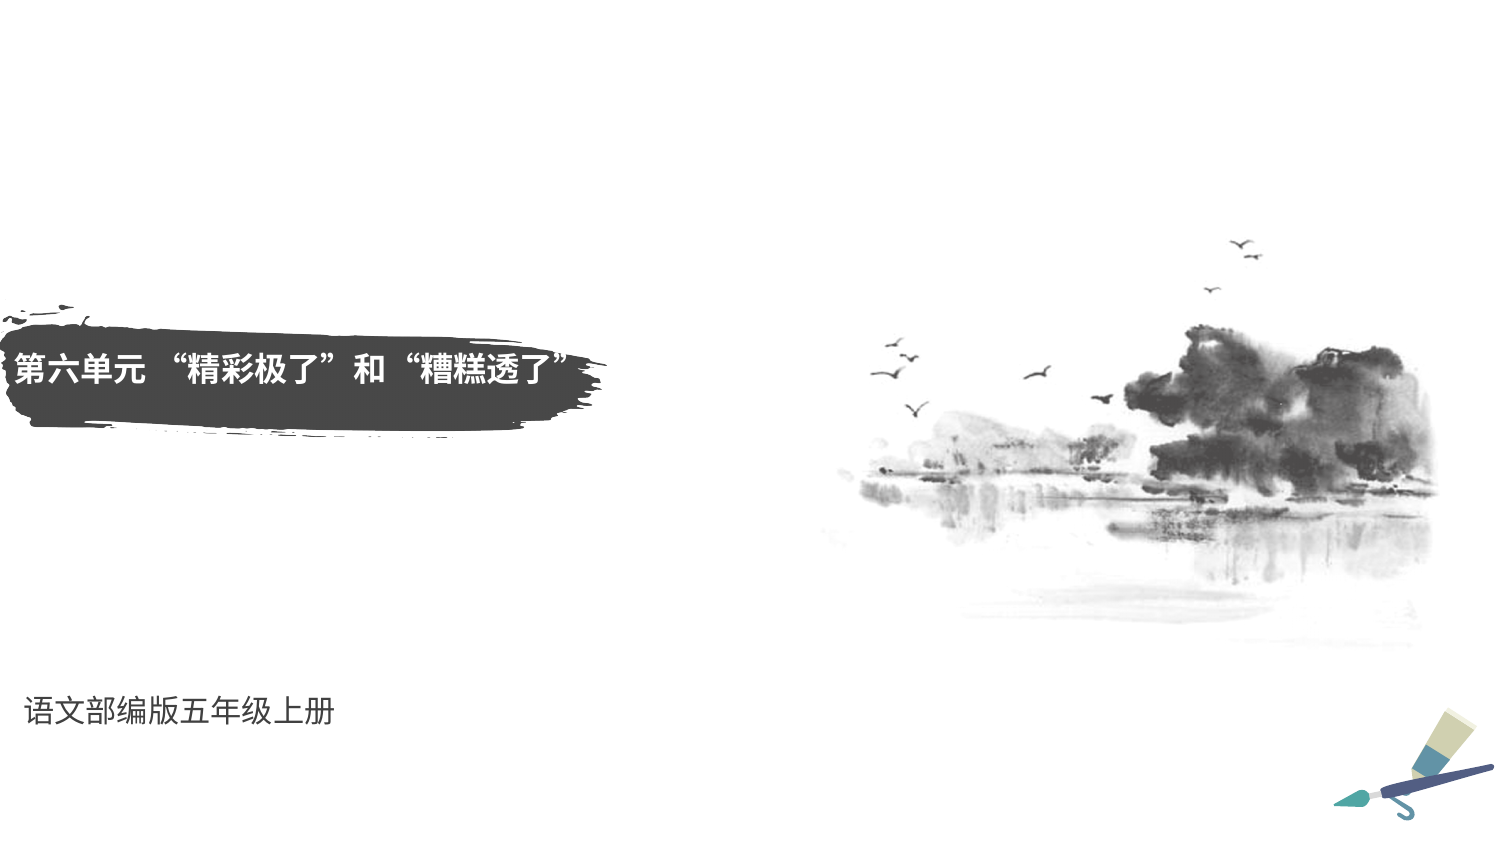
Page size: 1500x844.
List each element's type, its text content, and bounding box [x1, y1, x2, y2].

text_box 语文部编版五年级上册 [11, 685, 462, 735]
picture [0, 299, 607, 438]
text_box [1358, 708, 1481, 844]
picture [820, 237, 1440, 654]
